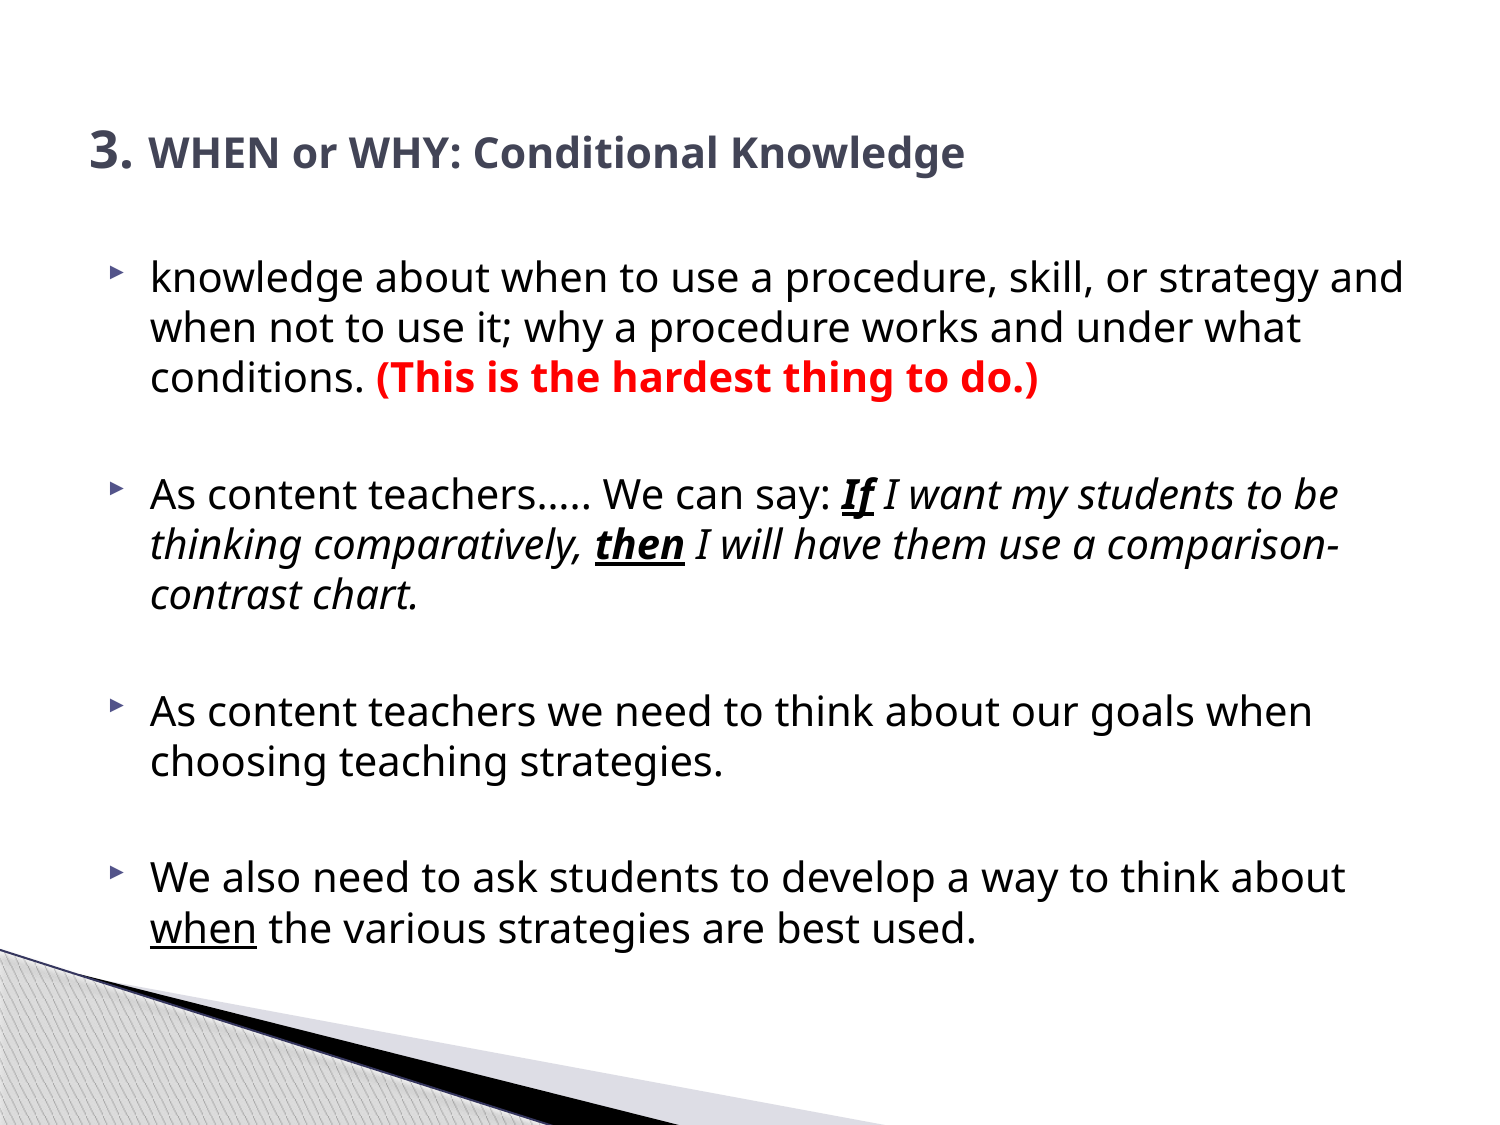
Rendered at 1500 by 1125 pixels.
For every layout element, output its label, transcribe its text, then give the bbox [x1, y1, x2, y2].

title 3. WHEN or WHY: Conditional Knowledge [75, 45, 1425, 250]
list knowledge about when to use a procedure, skill, or strategy and when not to use it; why a procedure works and under what conditions. (This is the hardest thing to do.) As content teachers….. We can say: If I want my students to be thinking comparatively, then I will have them use a comparison-contrast chart. As content teachers we need to think about our goals when choosing teaching strategies. We also need to ask students to develop a way to think about when the various strategies are best used. [75, 250, 1425, 986]
